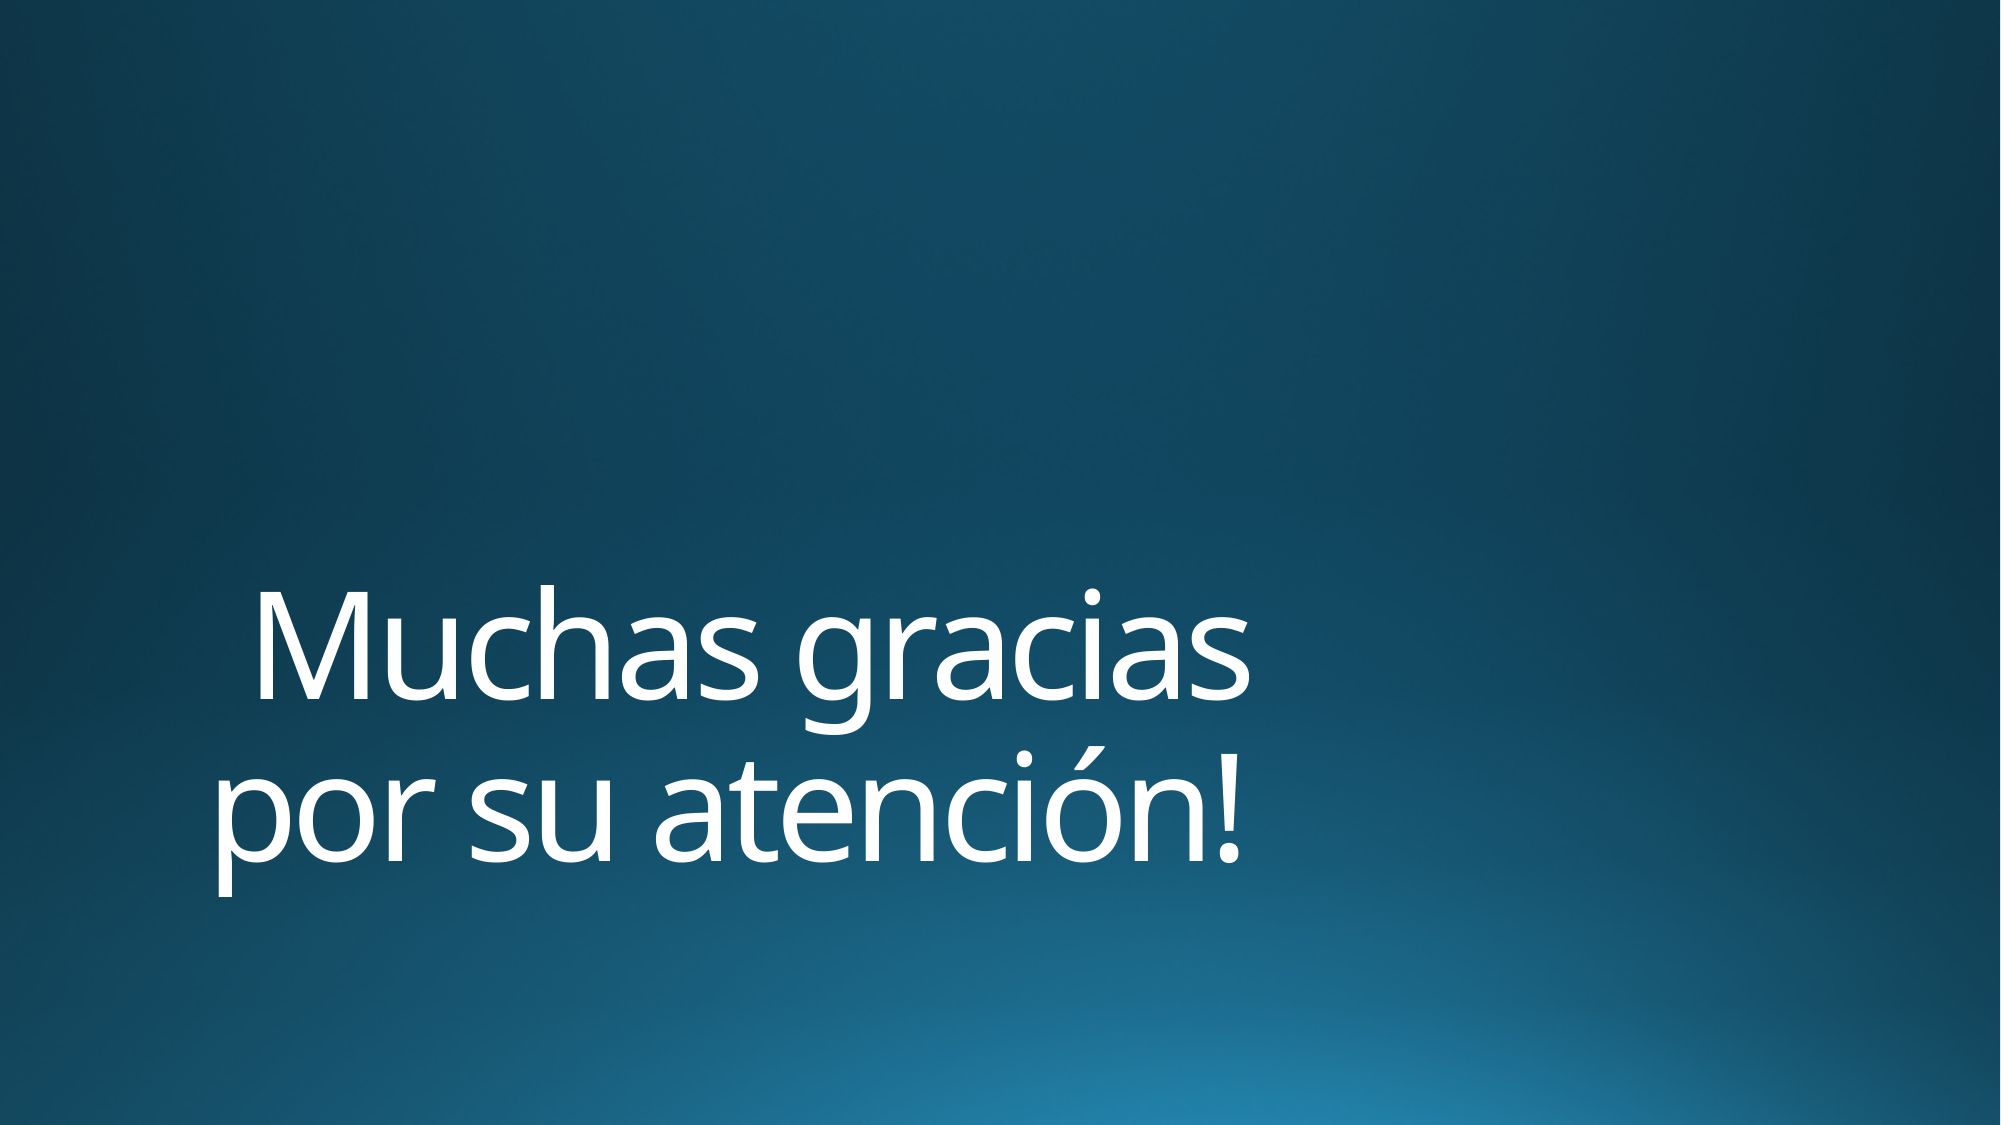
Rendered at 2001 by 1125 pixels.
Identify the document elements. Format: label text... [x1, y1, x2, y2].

title Muchas gracias por su atención! [108, 562, 1265, 975]
picture [0, 0, 2001, 1125]
